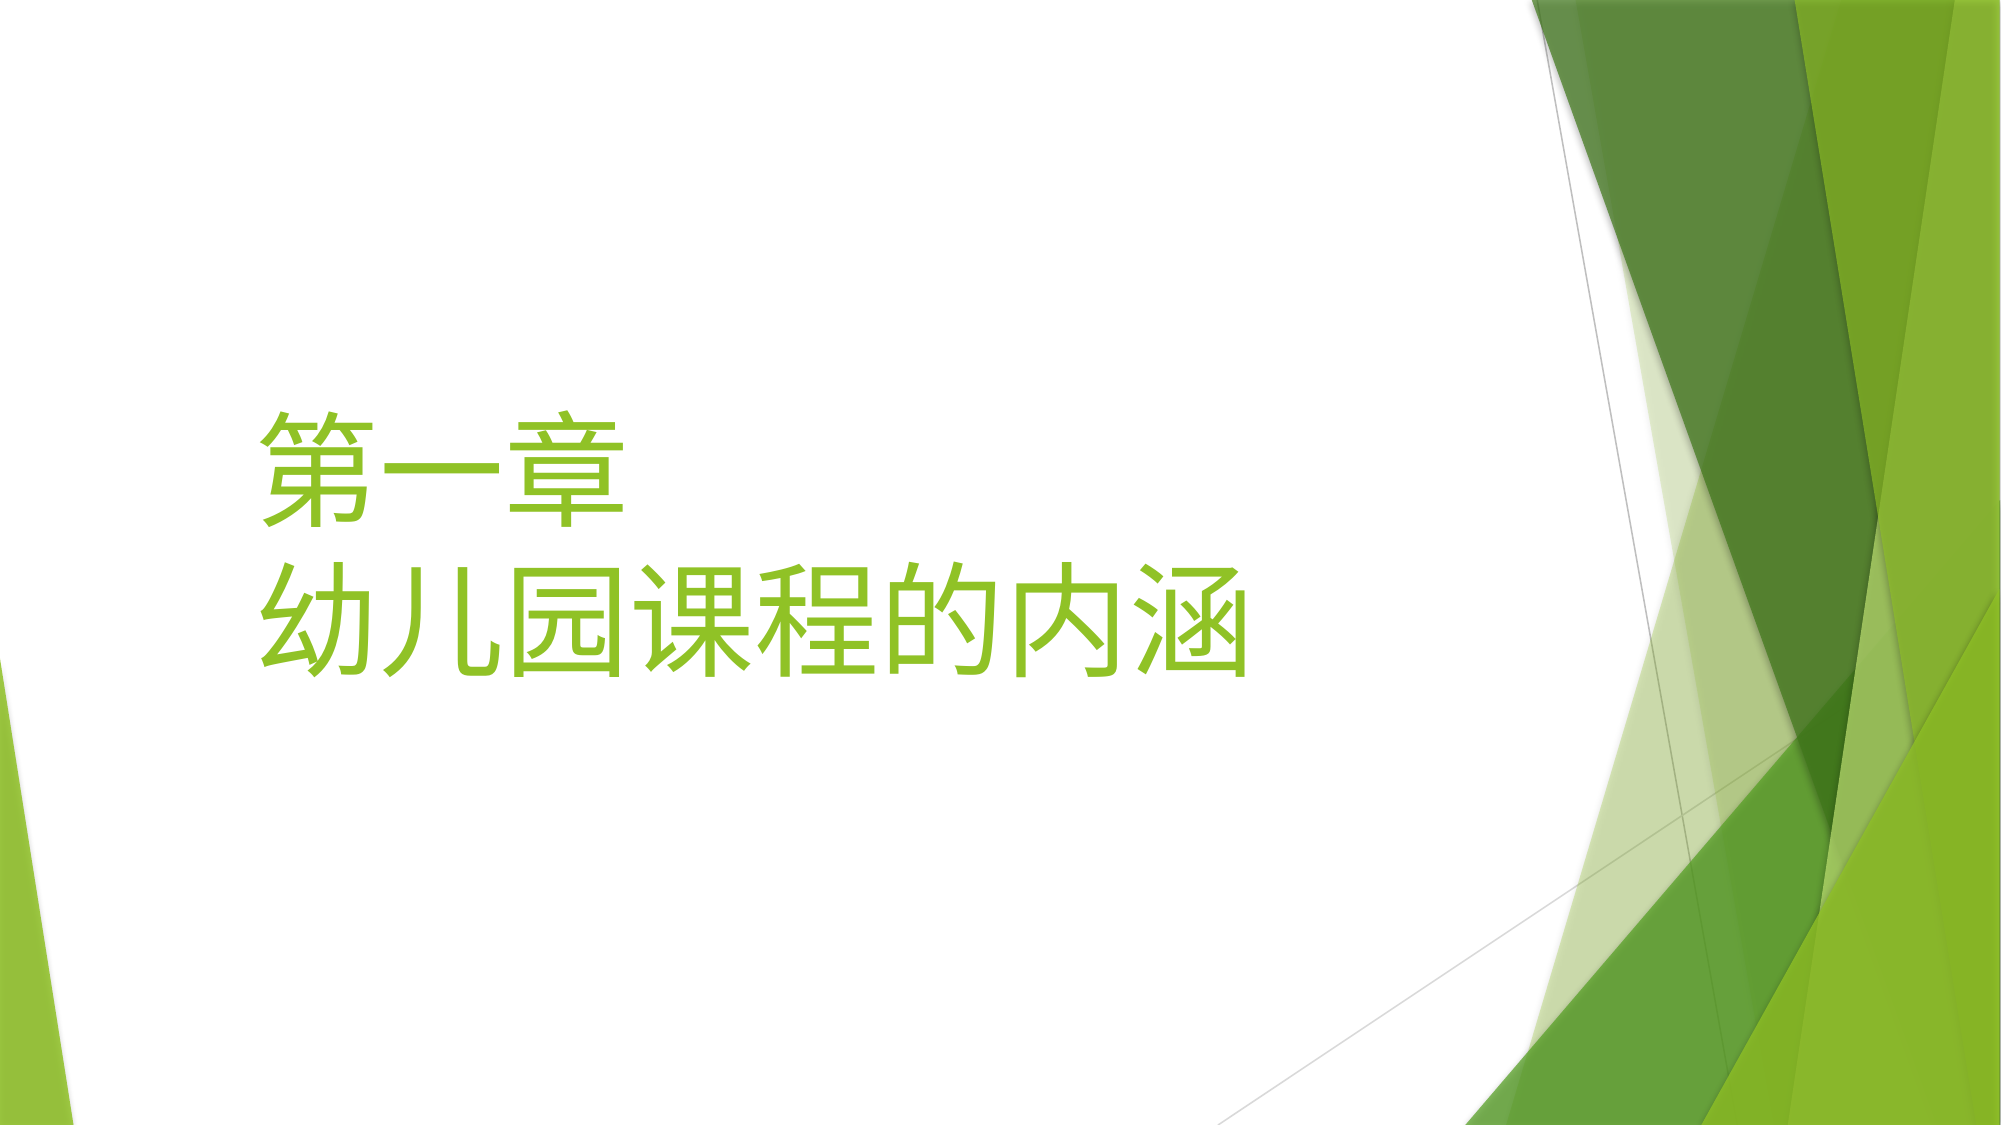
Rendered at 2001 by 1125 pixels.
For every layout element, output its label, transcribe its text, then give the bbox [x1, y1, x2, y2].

title 第一章 幼儿园课程的内涵 [239, 400, 1420, 700]
